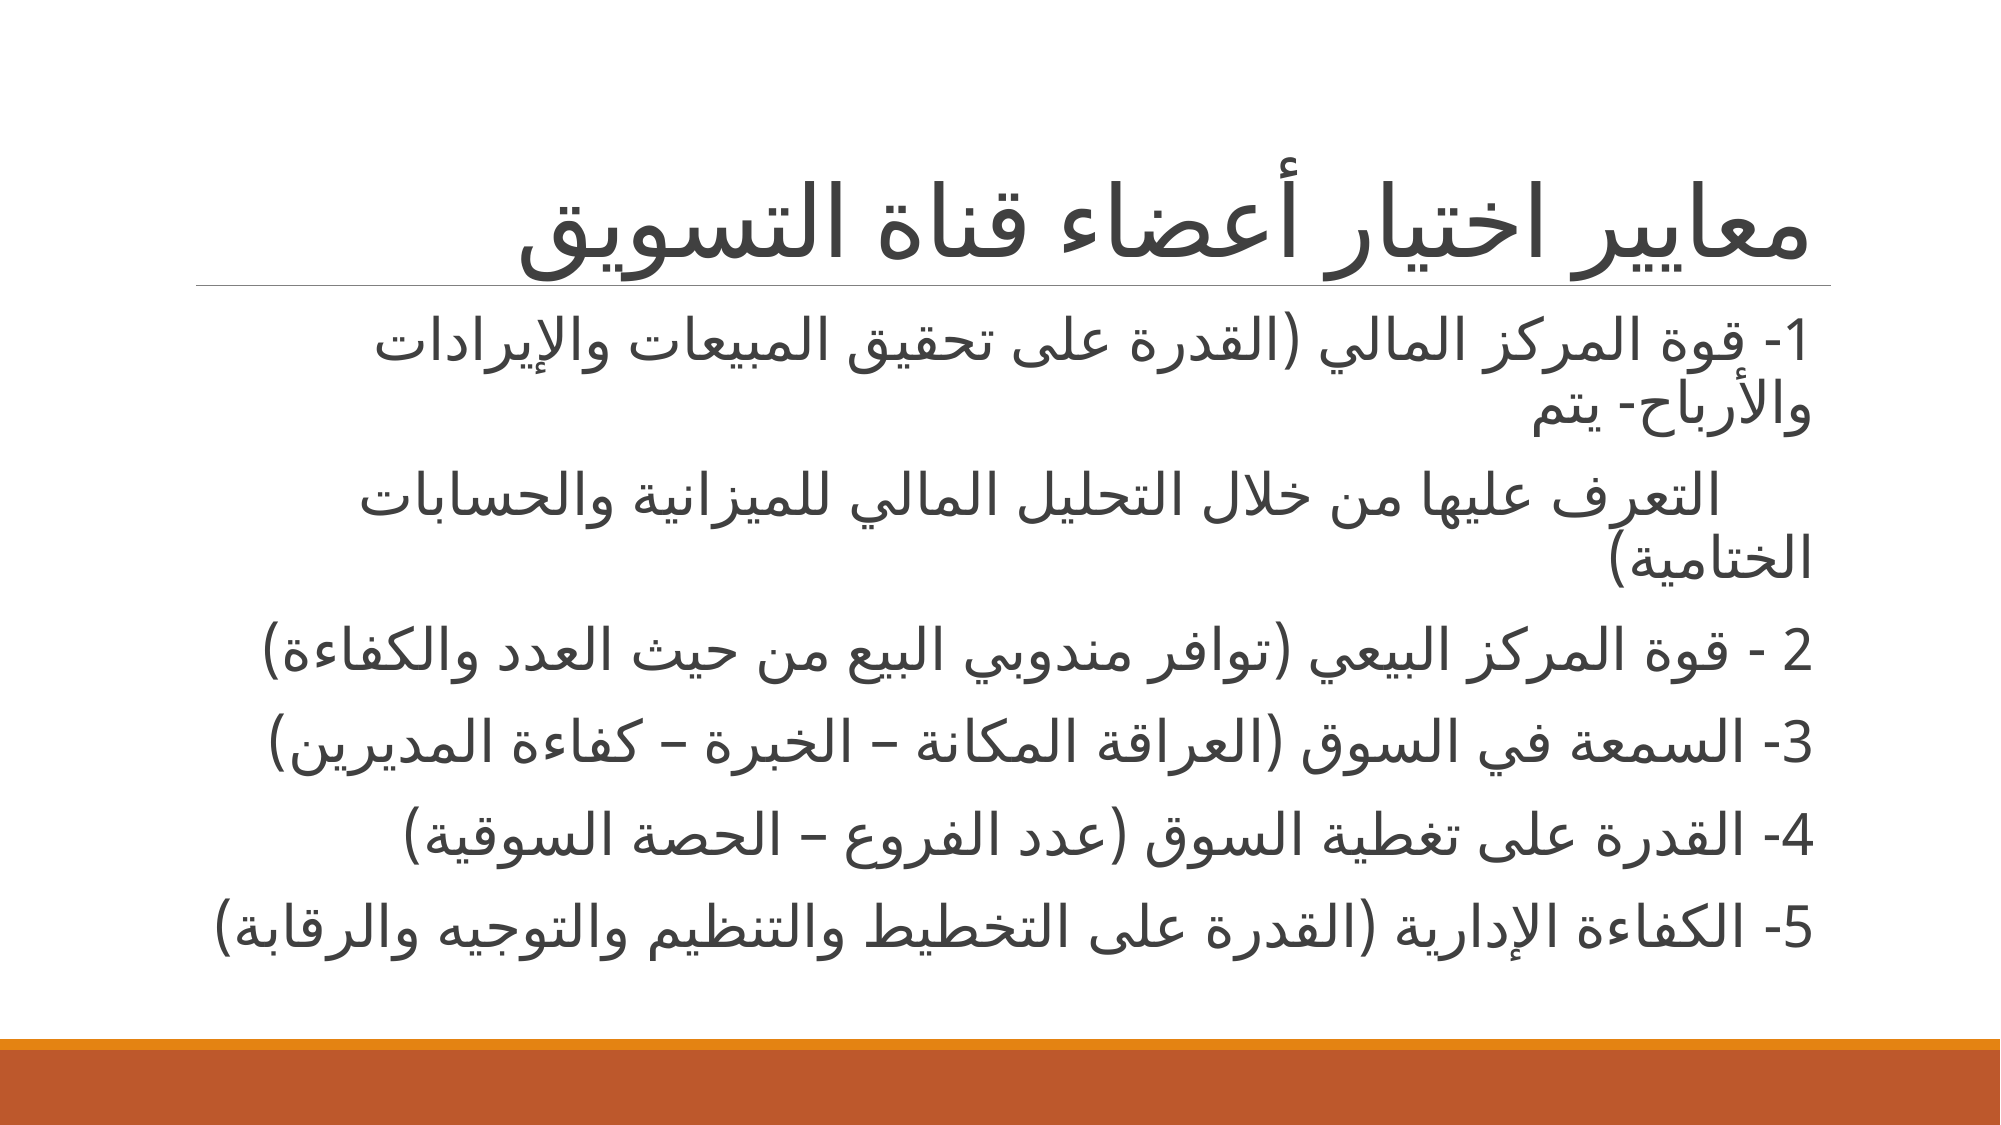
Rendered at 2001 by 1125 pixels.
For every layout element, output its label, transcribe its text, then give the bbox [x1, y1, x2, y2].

title معايير اختيار أعضاء قناة التسويق [180, 47, 1830, 285]
list 1- قوة المركز المالي (القدرة على تحقيق المبيعات والإيرادات والأرباح- يتم التعرف عليها من خلال التحليل المالي للميزانية والحسابات الختامية) 2 - قوة المركز البيعي (توافر مندوبي البيع من حيث العدد والكفاءة) 3- السمعة في السوق (العراقة المكانة – الخبرة – كفاءة المديرين) 4- القدرة على تغطية السوق (عدد الفروع – الحصة السوقية) 5- الكفاءة الإدارية (القدرة على التخطيط والتنظيم والتوجيه والرقابة) [180, 302, 1830, 963]
